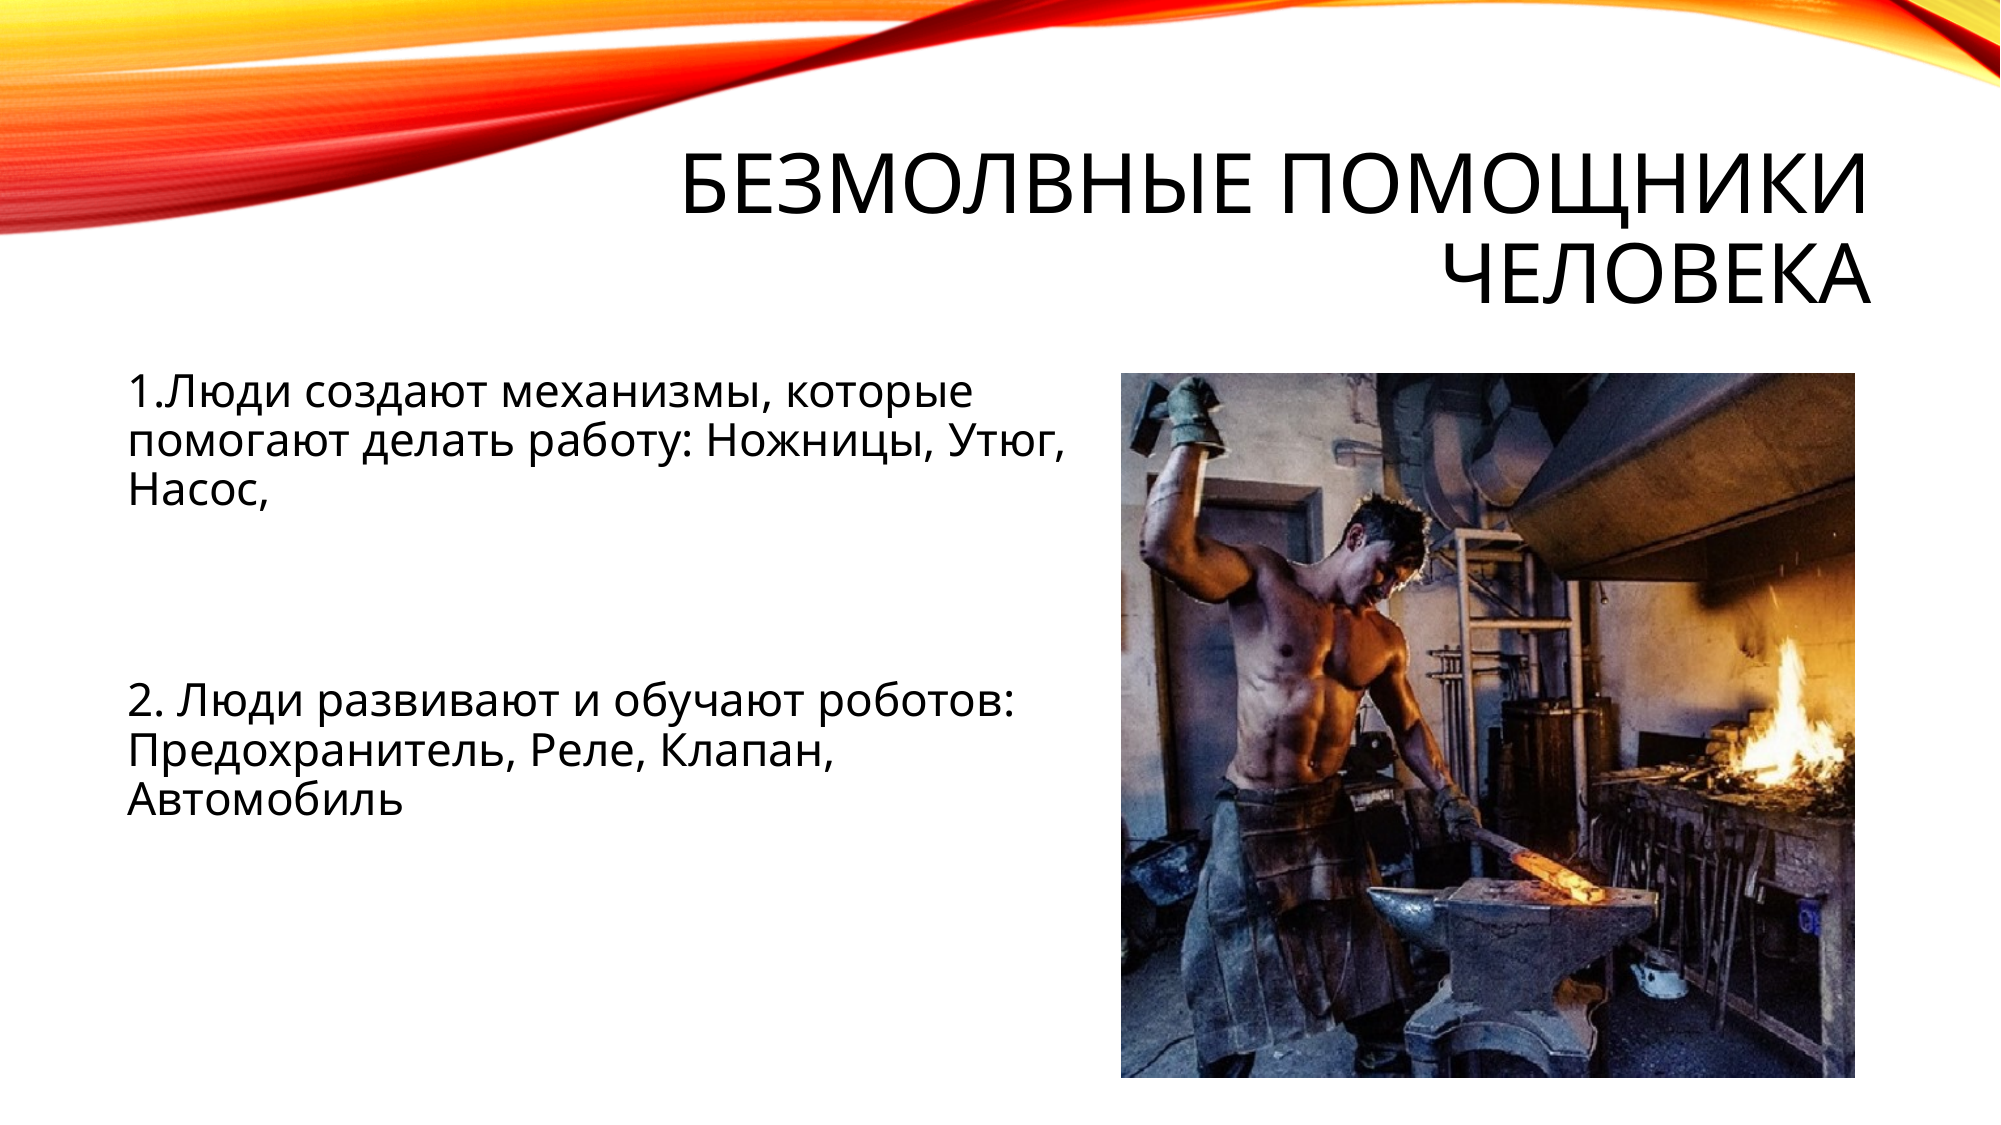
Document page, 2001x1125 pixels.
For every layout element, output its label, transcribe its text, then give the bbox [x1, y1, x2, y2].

title Безмолвные Помощники человека [474, 125, 1888, 338]
list 1.Люди создают механизмы, которые помогают делать работу: Ножницы, Утюг, Насос, 2. Люди развивают и обучают роботов: Предохранитель, Реле, Клапан, Автомобиль [112, 360, 1099, 1021]
picture [0, 0, 2000, 237]
picture [1121, 373, 1855, 1079]
